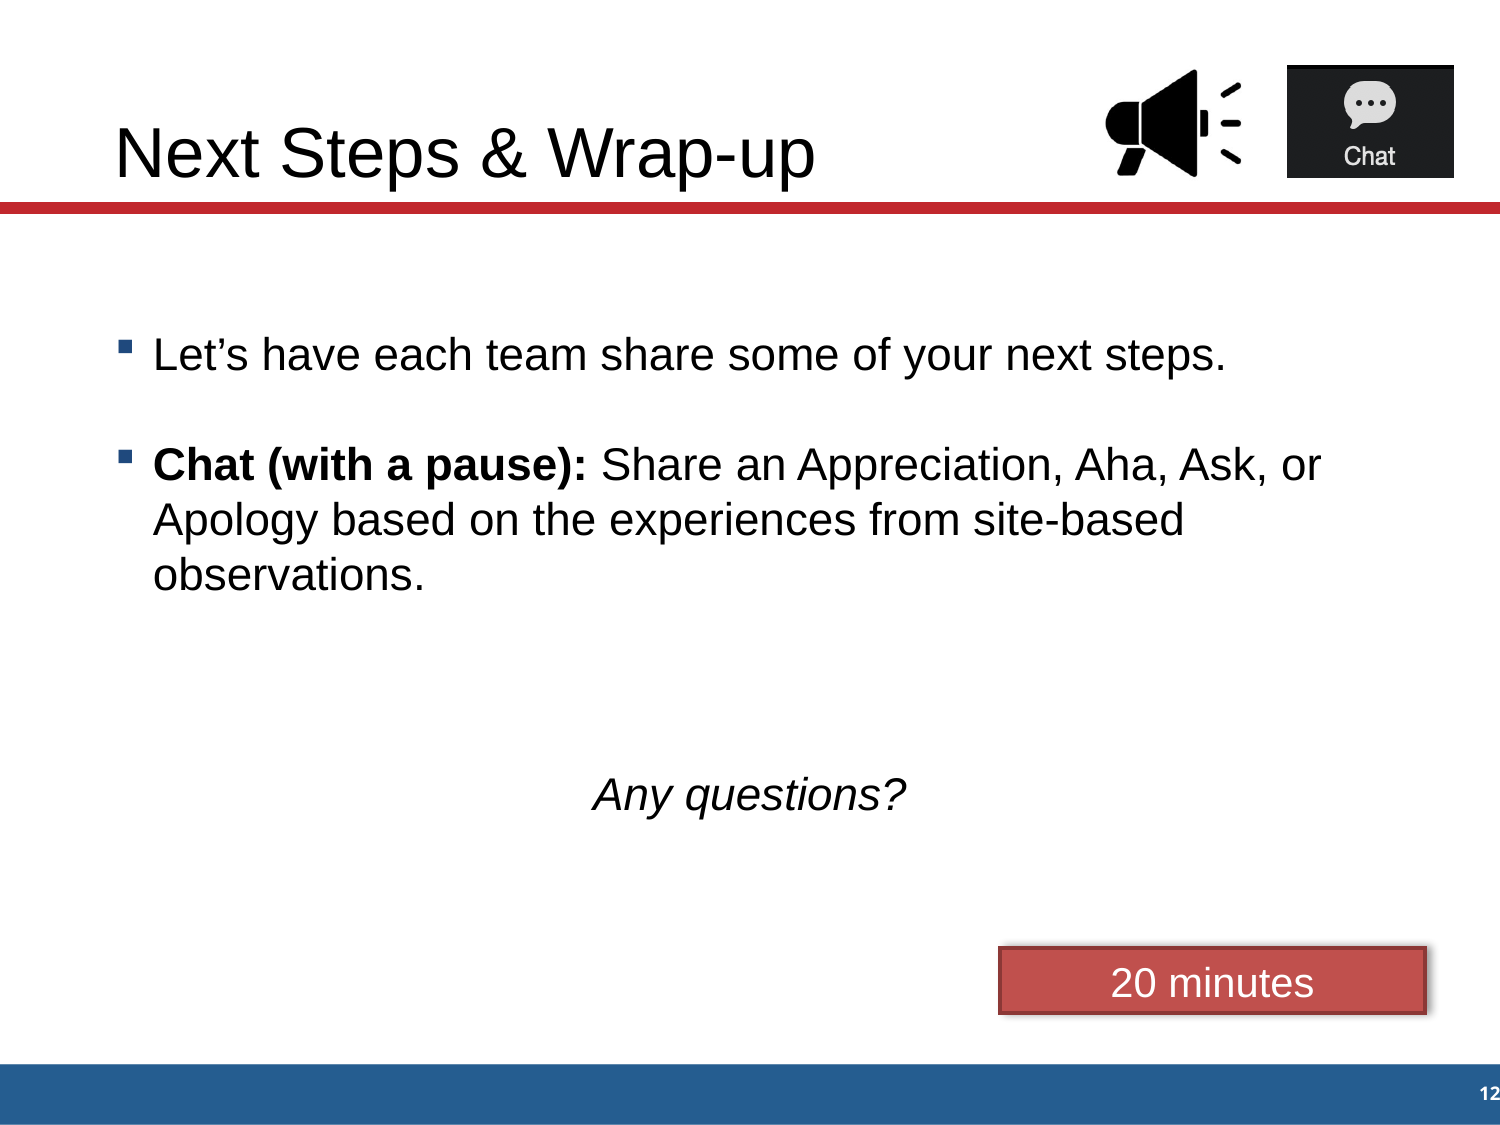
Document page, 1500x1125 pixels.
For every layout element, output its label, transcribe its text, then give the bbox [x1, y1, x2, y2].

picture [0, 0, 1500, 202]
list Let’s have each team share some of your next steps. Chat (with a pause): Share an Appreciation, Aha, Ask, or Apology based on the experiences from site-based observations. Any questions? [99, 262, 1400, 1025]
picture [1287, 64, 1454, 178]
text_box 20 minutes [999, 948, 1425, 1014]
title Next Steps & Wrap-up [99, 50, 1500, 200]
picture [1103, 64, 1247, 182]
picture [0, 214, 1500, 1125]
